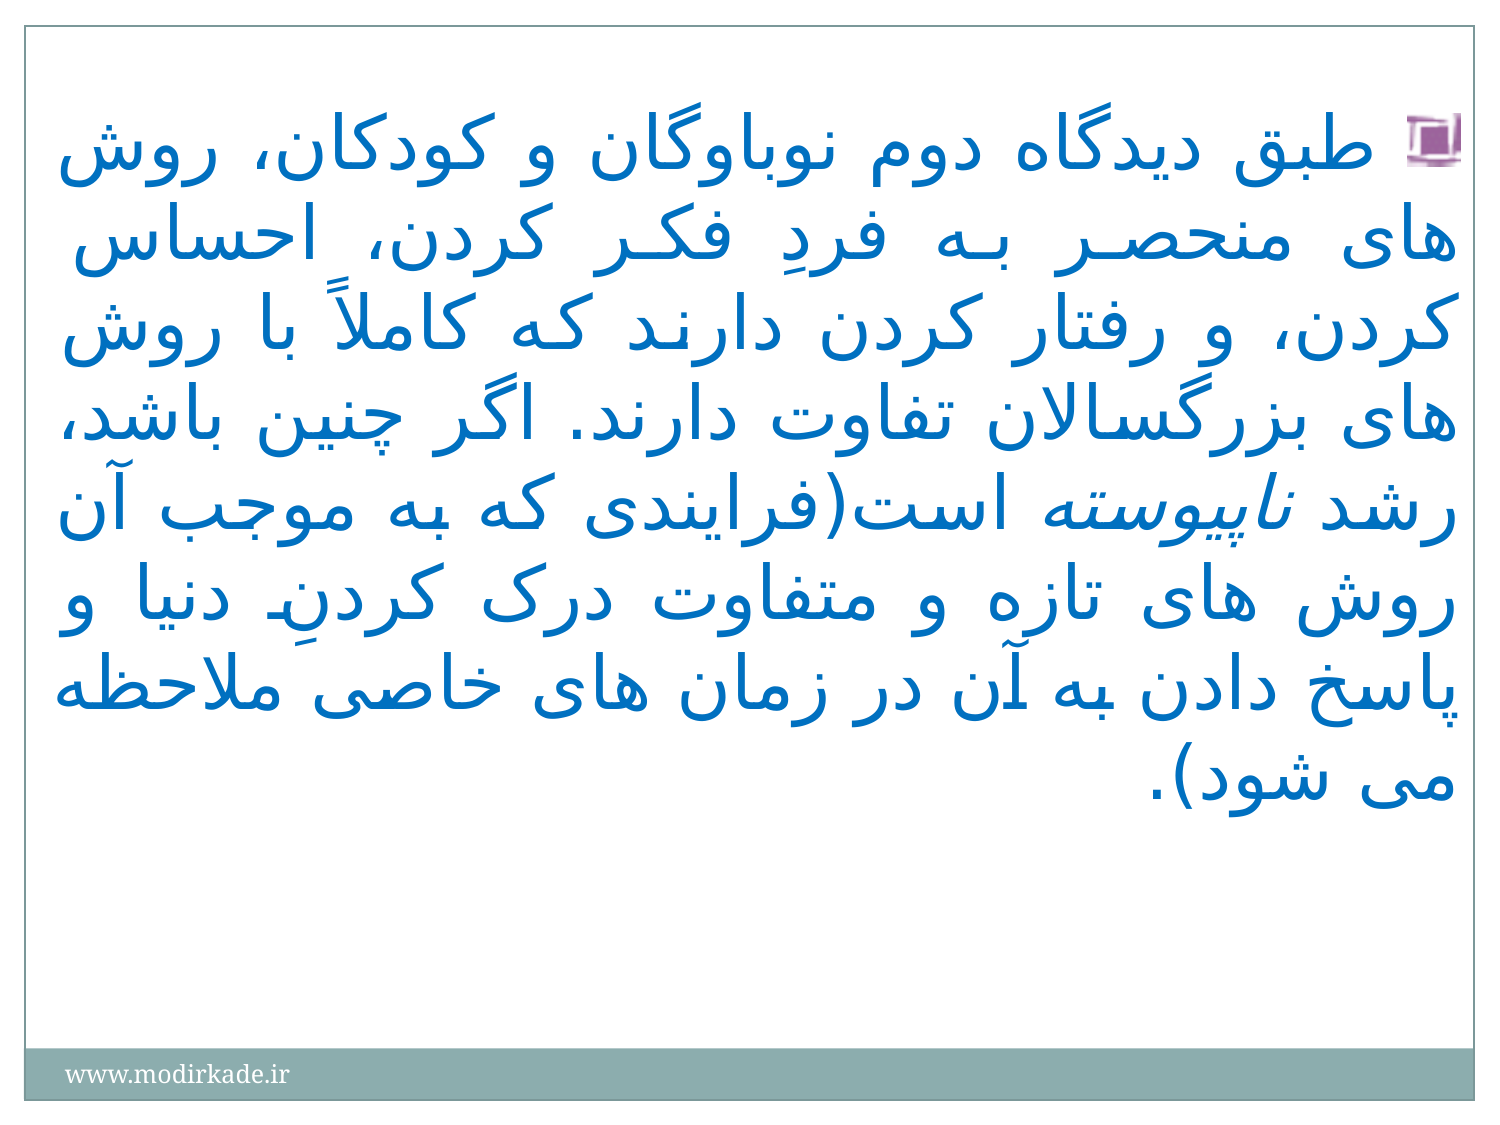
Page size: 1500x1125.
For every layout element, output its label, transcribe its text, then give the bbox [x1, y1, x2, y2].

footer www.modirkade.ir [50, 1051, 638, 1112]
text_box طبق دیدگاه دوم نوباوگان و کودکان، روش های منحصر به فردِ فکر کردن، احساس کردن، و رفتار کردن دارند که کاملاً با روش های بزرگسالان تفاوت دارند. اگر چنین باشد، رشد ناپیوسته است(فرایندی که به موجب آن روش های تازه و متفاوت درک کردنِ دنیا و پاسخ دادن به آن در زمان های خاصی ملاحظه می شود). [37, 87, 1475, 823]
picture [1407, 113, 1461, 167]
